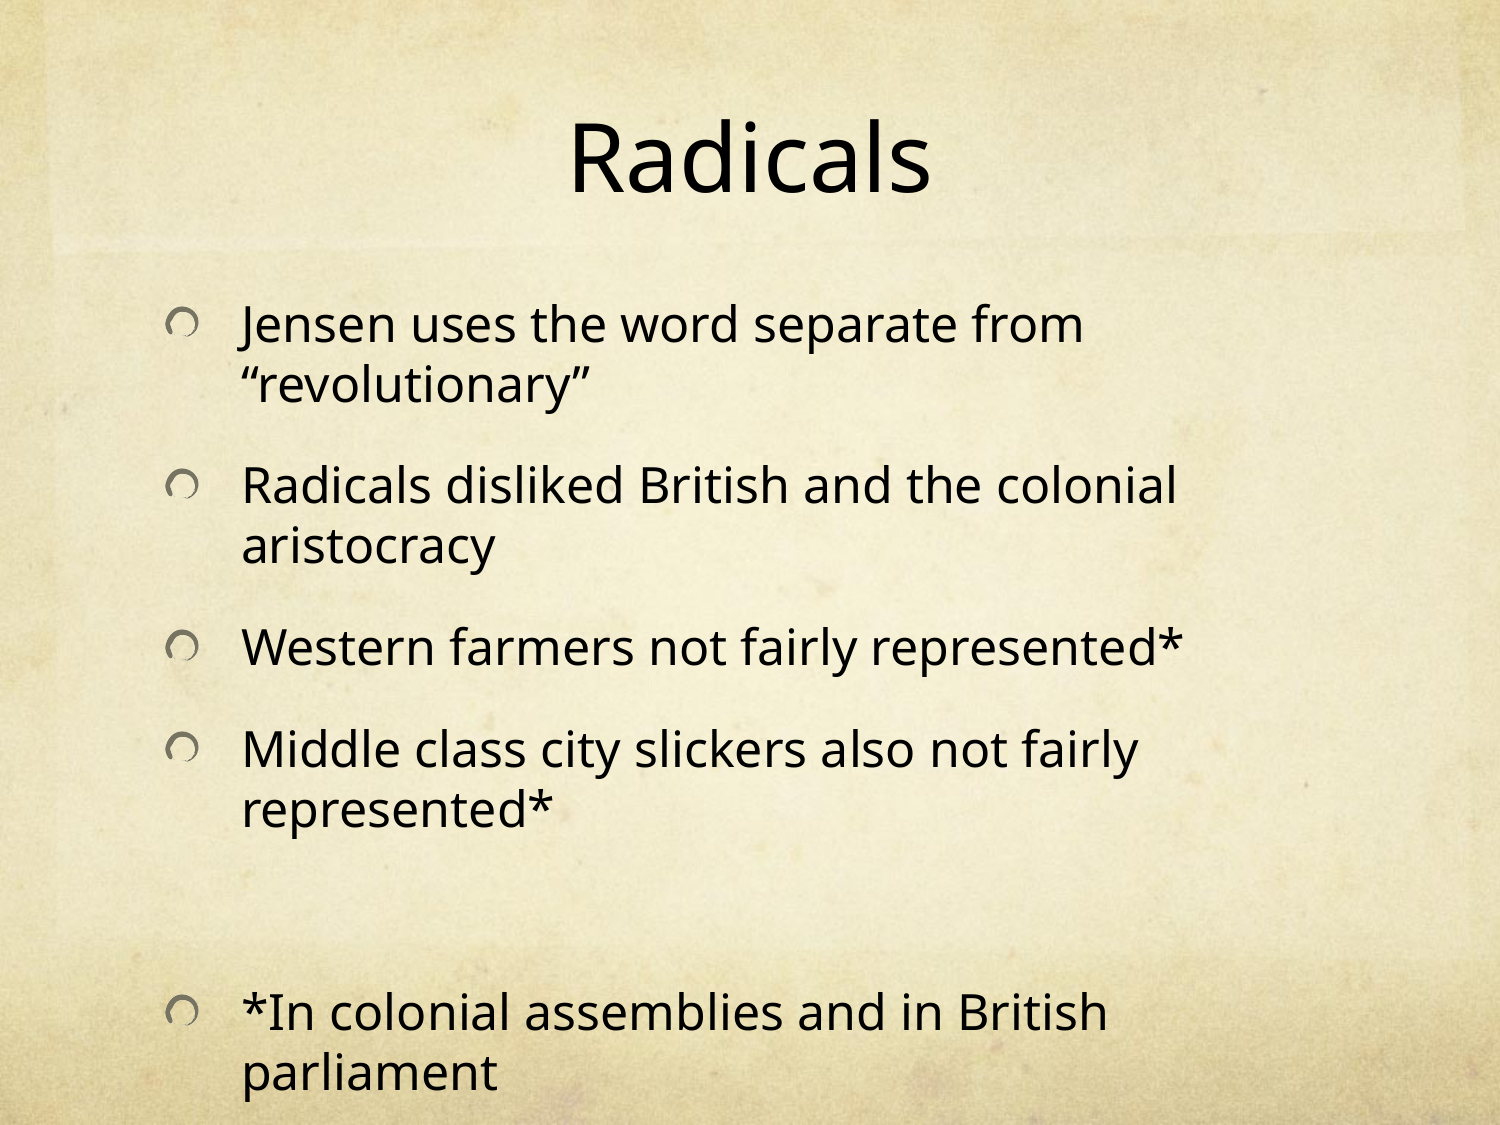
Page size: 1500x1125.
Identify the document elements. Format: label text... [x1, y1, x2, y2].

picture [0, 0, 1500, 1125]
title Radicals [150, 82, 1350, 225]
list Jensen uses the word separate from “revolutionary” Radicals disliked British and the colonial aristocracy Western farmers not fairly represented* Middle class city slickers also not fairly represented* *In colonial assemblies and in British parliament [150, 284, 1350, 950]
